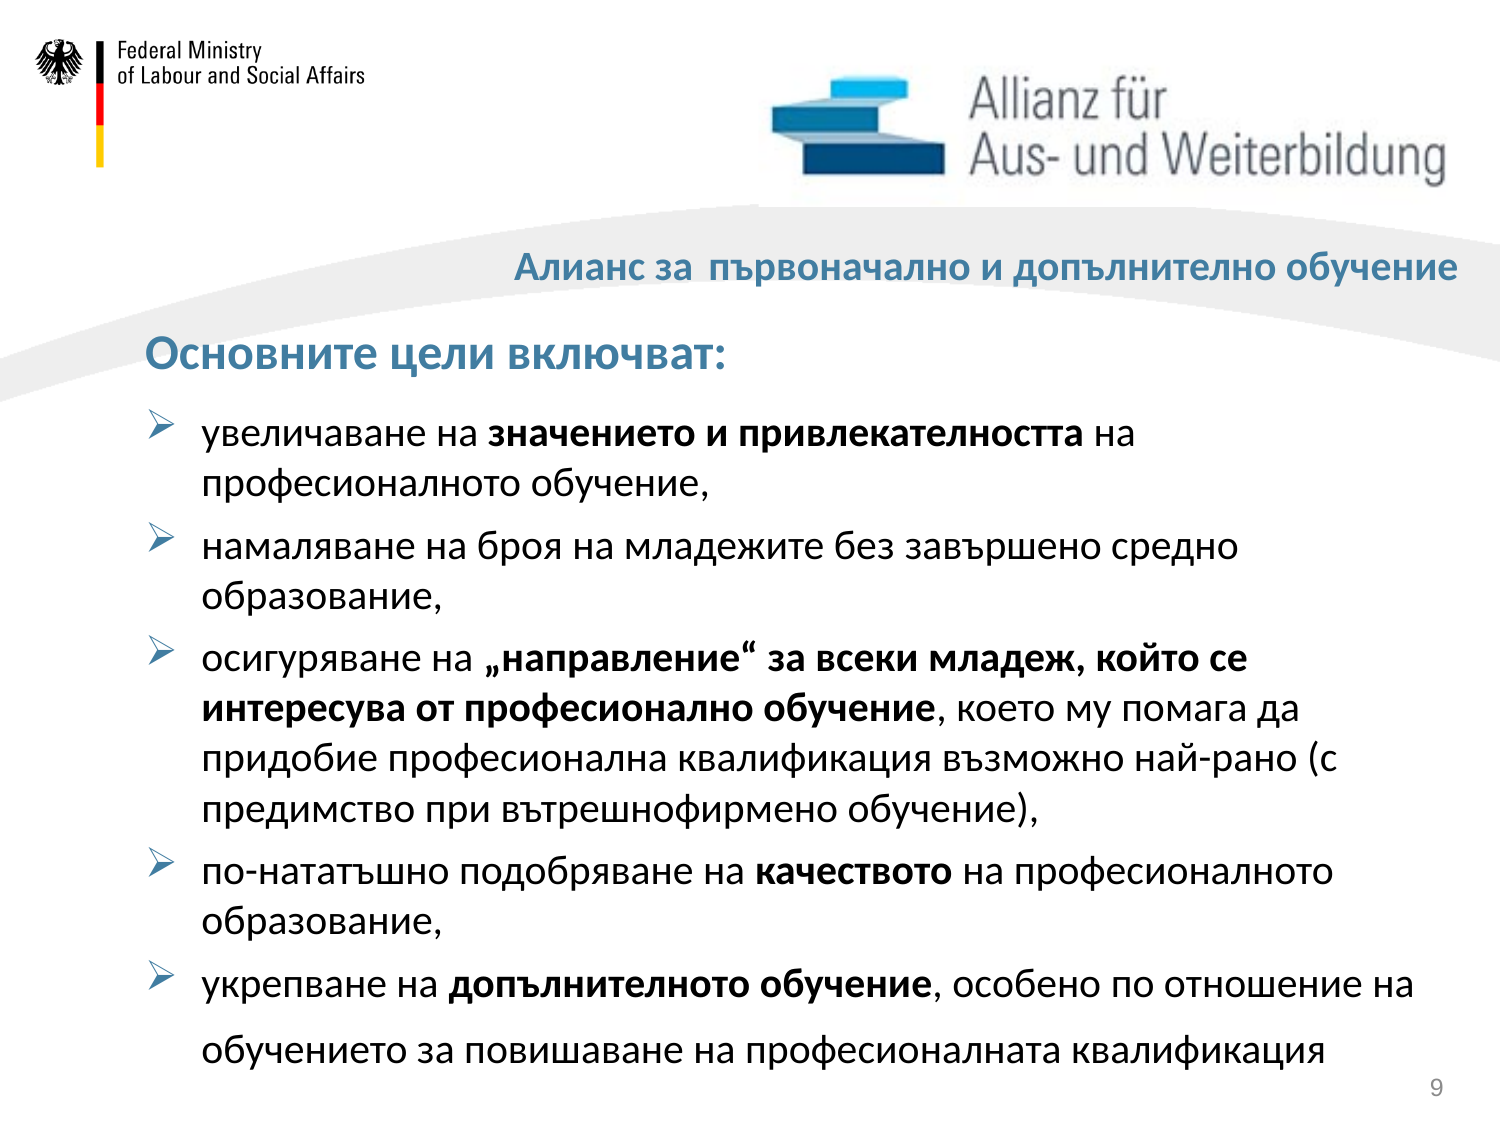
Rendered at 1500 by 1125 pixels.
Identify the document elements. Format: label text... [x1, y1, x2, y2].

list Основните цели включват: увеличаване на значението и привлекателността на професионалното обучение, намаляване на броя на младежите без завършено средно образование, осигуряване на „направление“ за всеки младеж, който се интересува от професионално обучение, което му помага да придобие професионална квалификация възможно най-рано (с предимство при вътрешнофирмено обучение), по-нататъшно подобряване на качеството на професионалното образование, укрепване на допълнителното обучение, особено по отношение на обучението за повишаване на професионалната квалификация [130, 312, 1459, 1125]
picture [0, 0, 1500, 1112]
slide_number 9 [1305, 1057, 1459, 1117]
title Алианс за първоначално и допълнително обучение [400, 213, 1459, 280]
